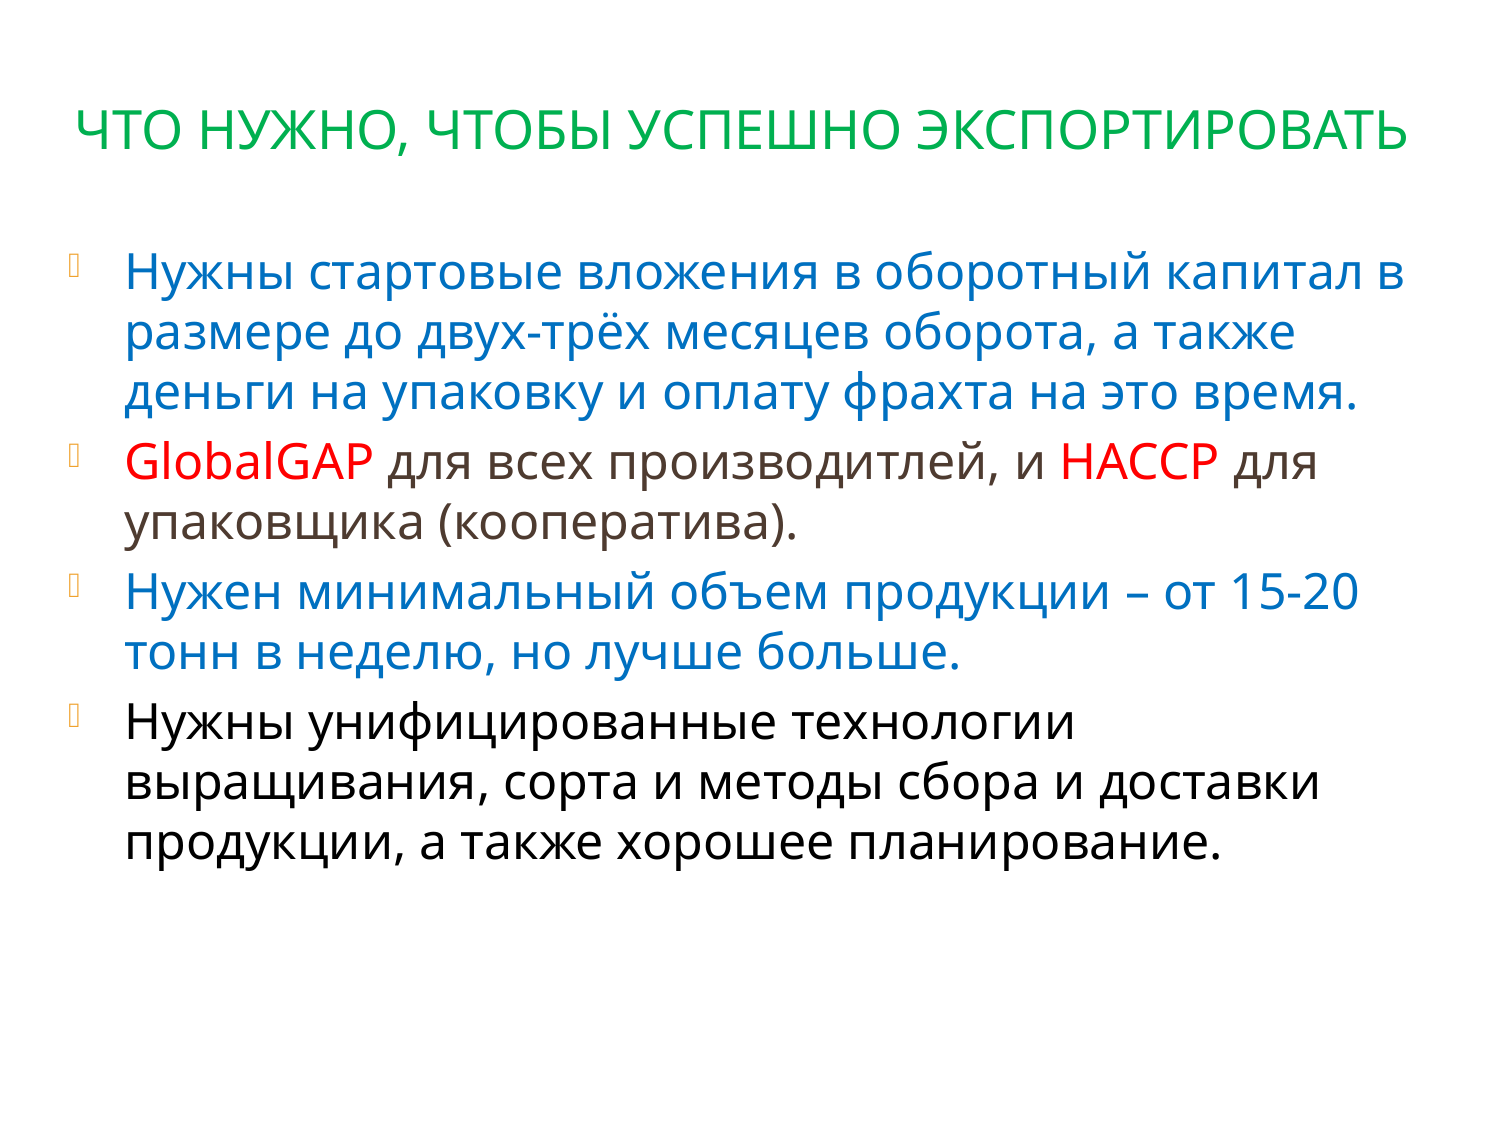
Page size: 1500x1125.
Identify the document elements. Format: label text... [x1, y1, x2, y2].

list Нужны стартовые вложения в оборотный капитал в размере до двух-трёх месяцев оборота, а также деньги на упаковку и оплату фрахта на это время. GlobalGAP для всех производитлей, и HACCP для упаковщика (кооператива). Нужен минимальный объем продукции – от 15-20 тонн в неделю, но лучше больше. Нужны унифицированные технологии выращивания, сорта и методы сбора и доставки продукции, а также хорошее планирование. [53, 231, 1464, 965]
title Что нужно, чтобы успешно экспортировать [29, 58, 1455, 197]
